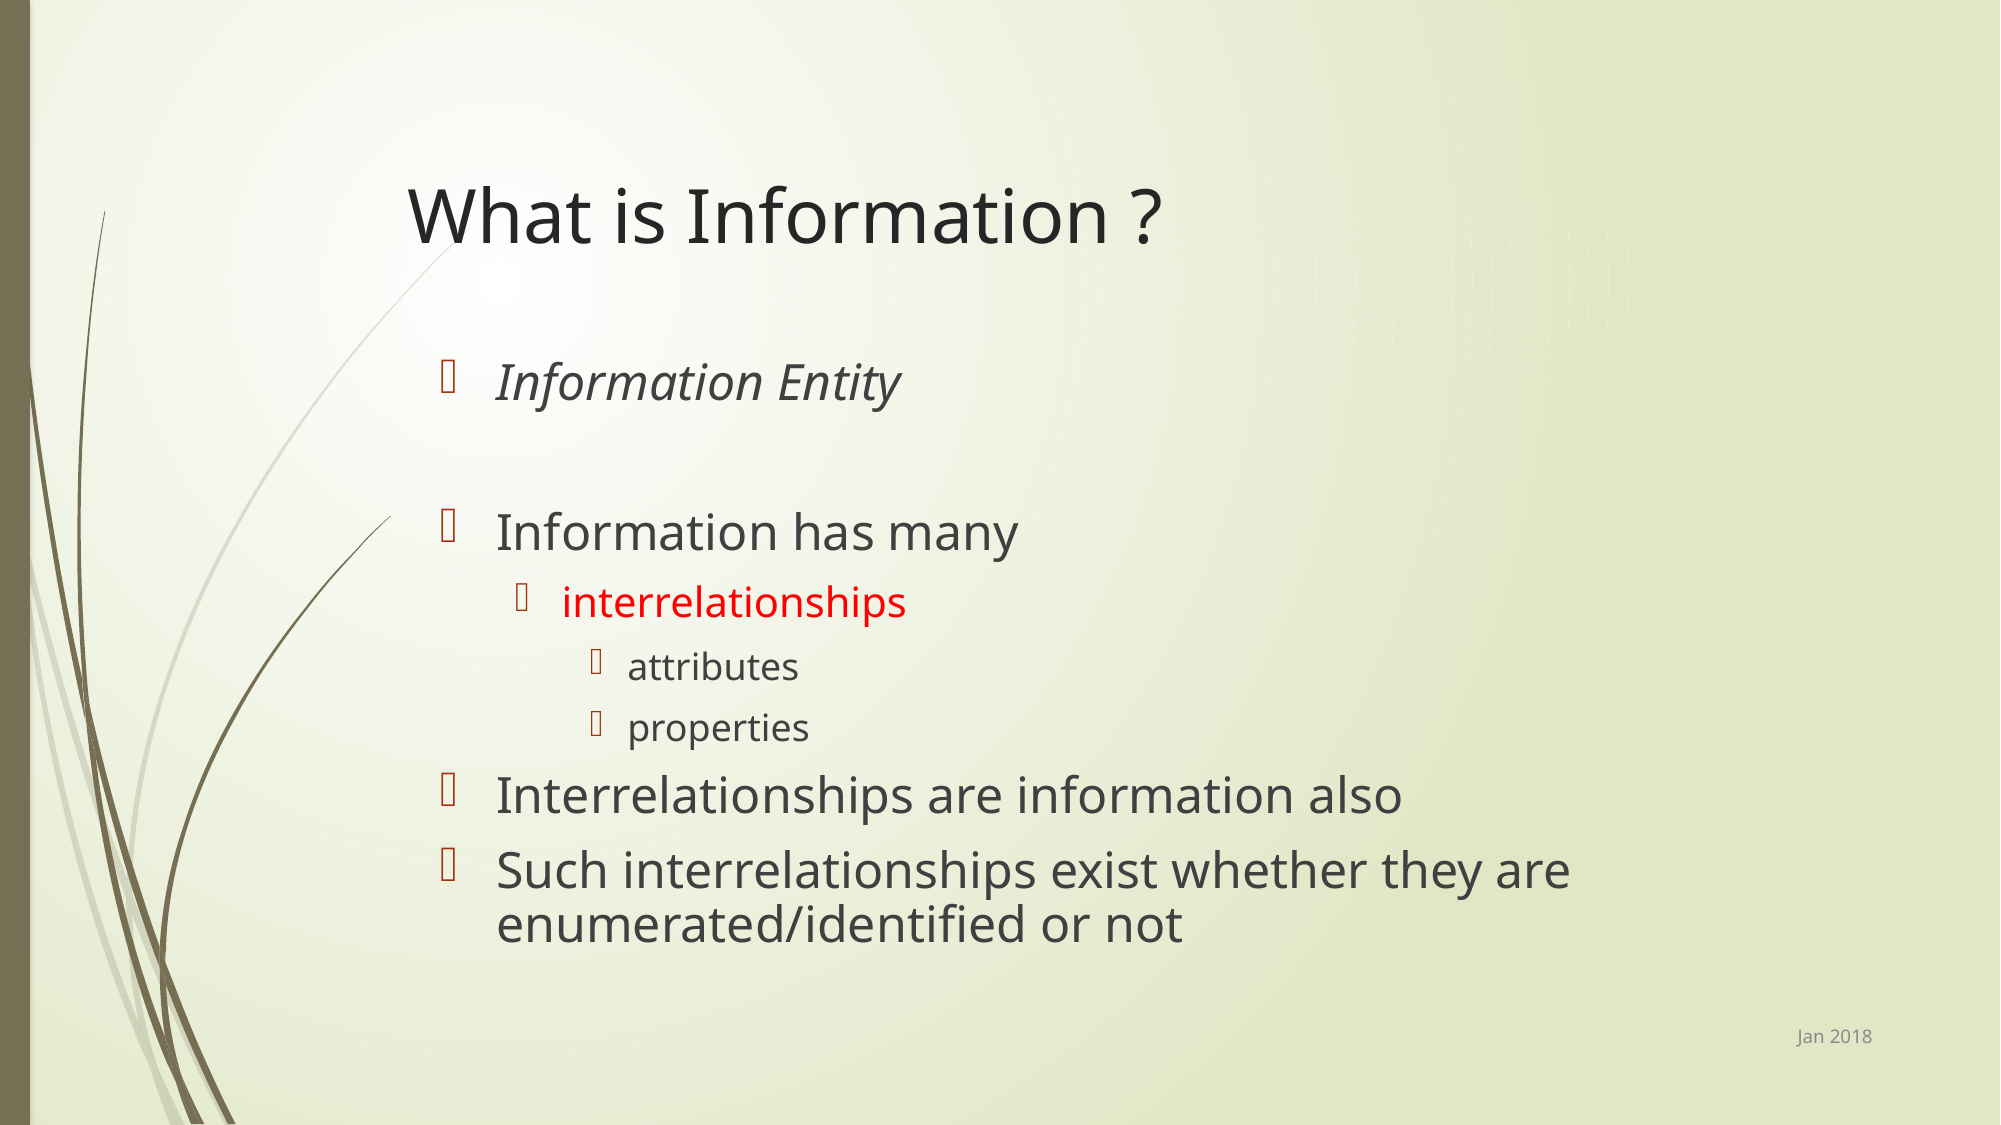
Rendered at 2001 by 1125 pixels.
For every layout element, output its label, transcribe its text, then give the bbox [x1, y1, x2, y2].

title What is Information ? [392, 141, 1732, 267]
list Information Entity Information has many interrelationships attributes properties Interrelationships are information also Such interrelationships exist whether they are enumerated/identified or not [424, 350, 1888, 988]
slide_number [1699, 1005, 1888, 1067]
